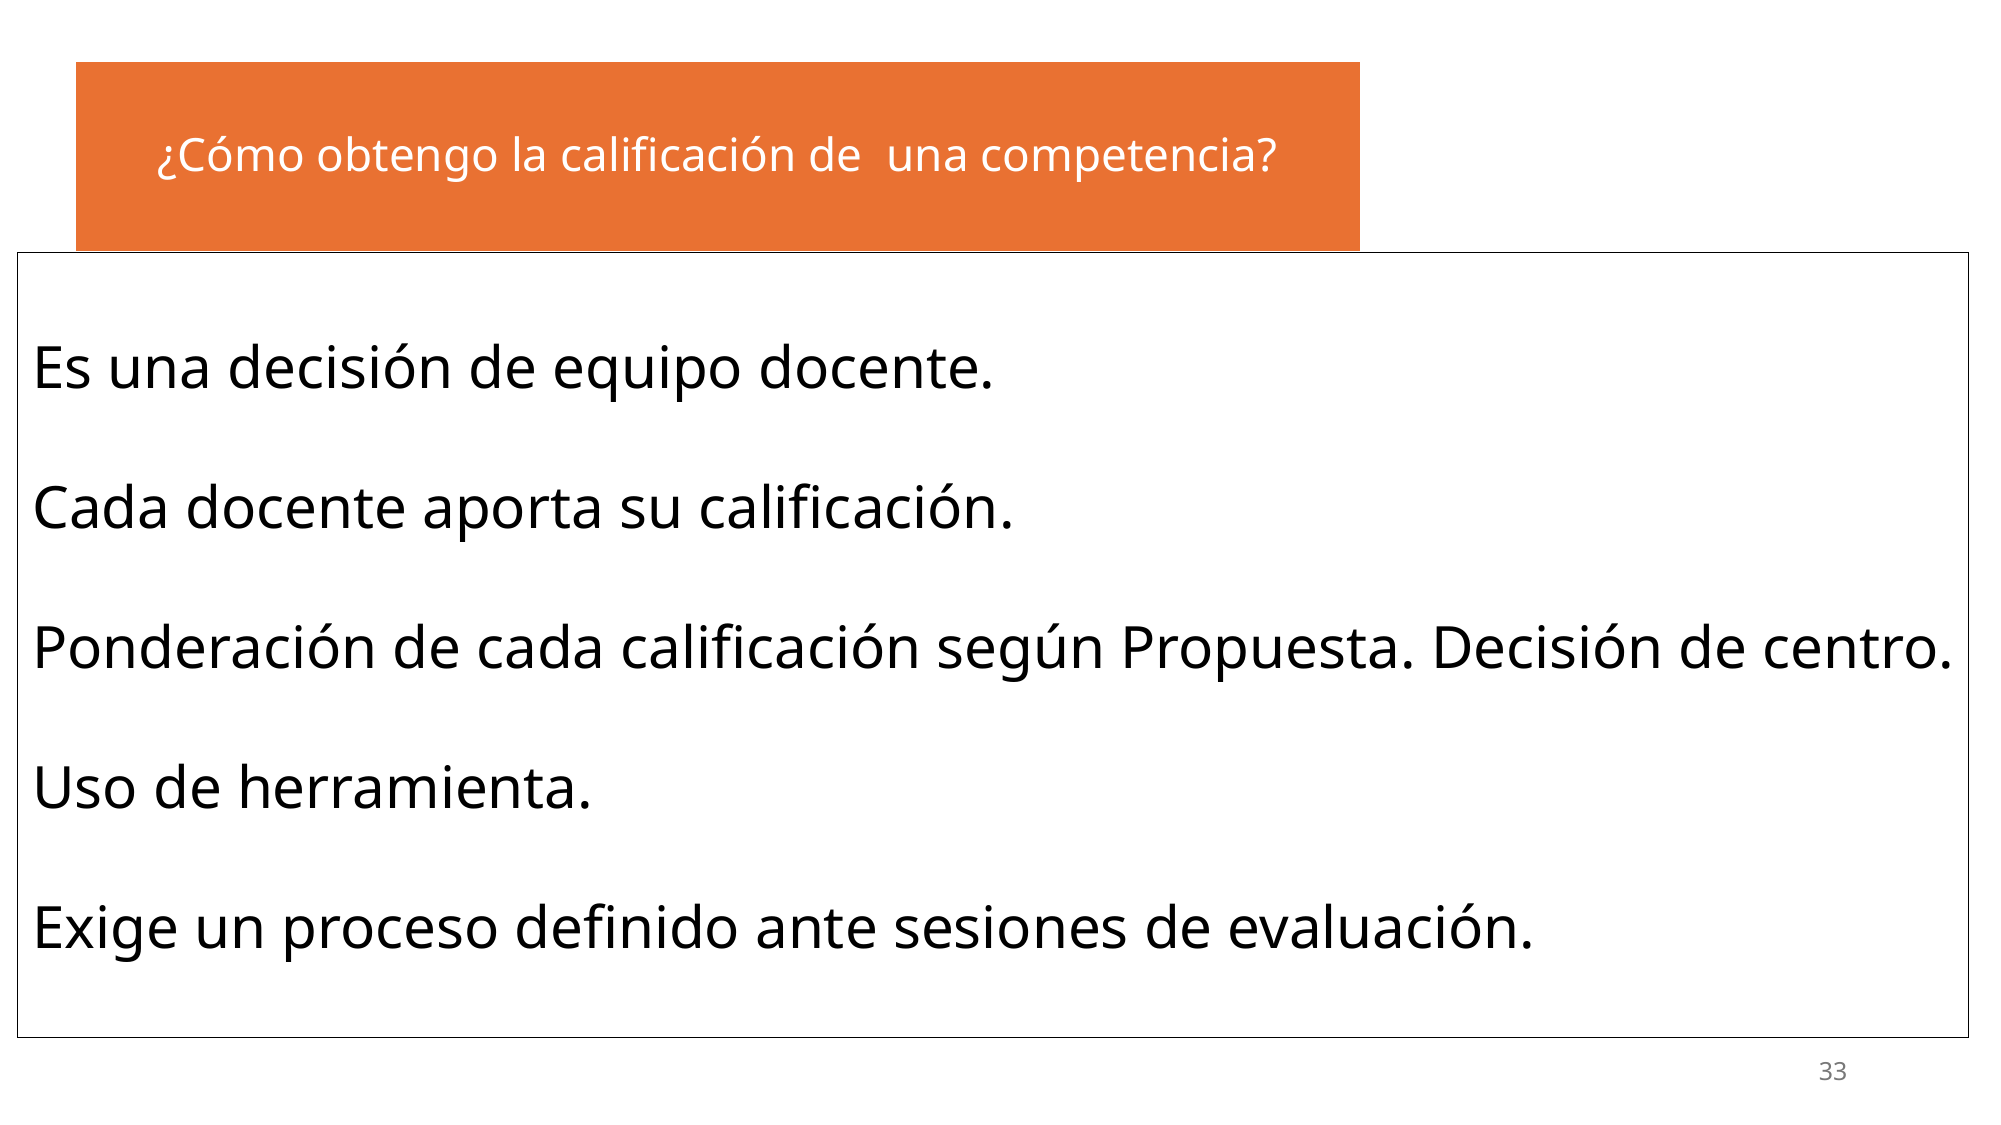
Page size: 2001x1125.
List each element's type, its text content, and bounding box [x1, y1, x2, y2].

slide_number 33 [1412, 1042, 1863, 1103]
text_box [73, 59, 1362, 254]
text_box Es una decisión de equipo docente. Cada docente aporta su calificación. Ponderación de cada calificación según Propuesta. Decisión de centro. Uso de herramienta. Exige un proceso definido ante sesiones de evaluación. [17, 252, 1969, 1038]
